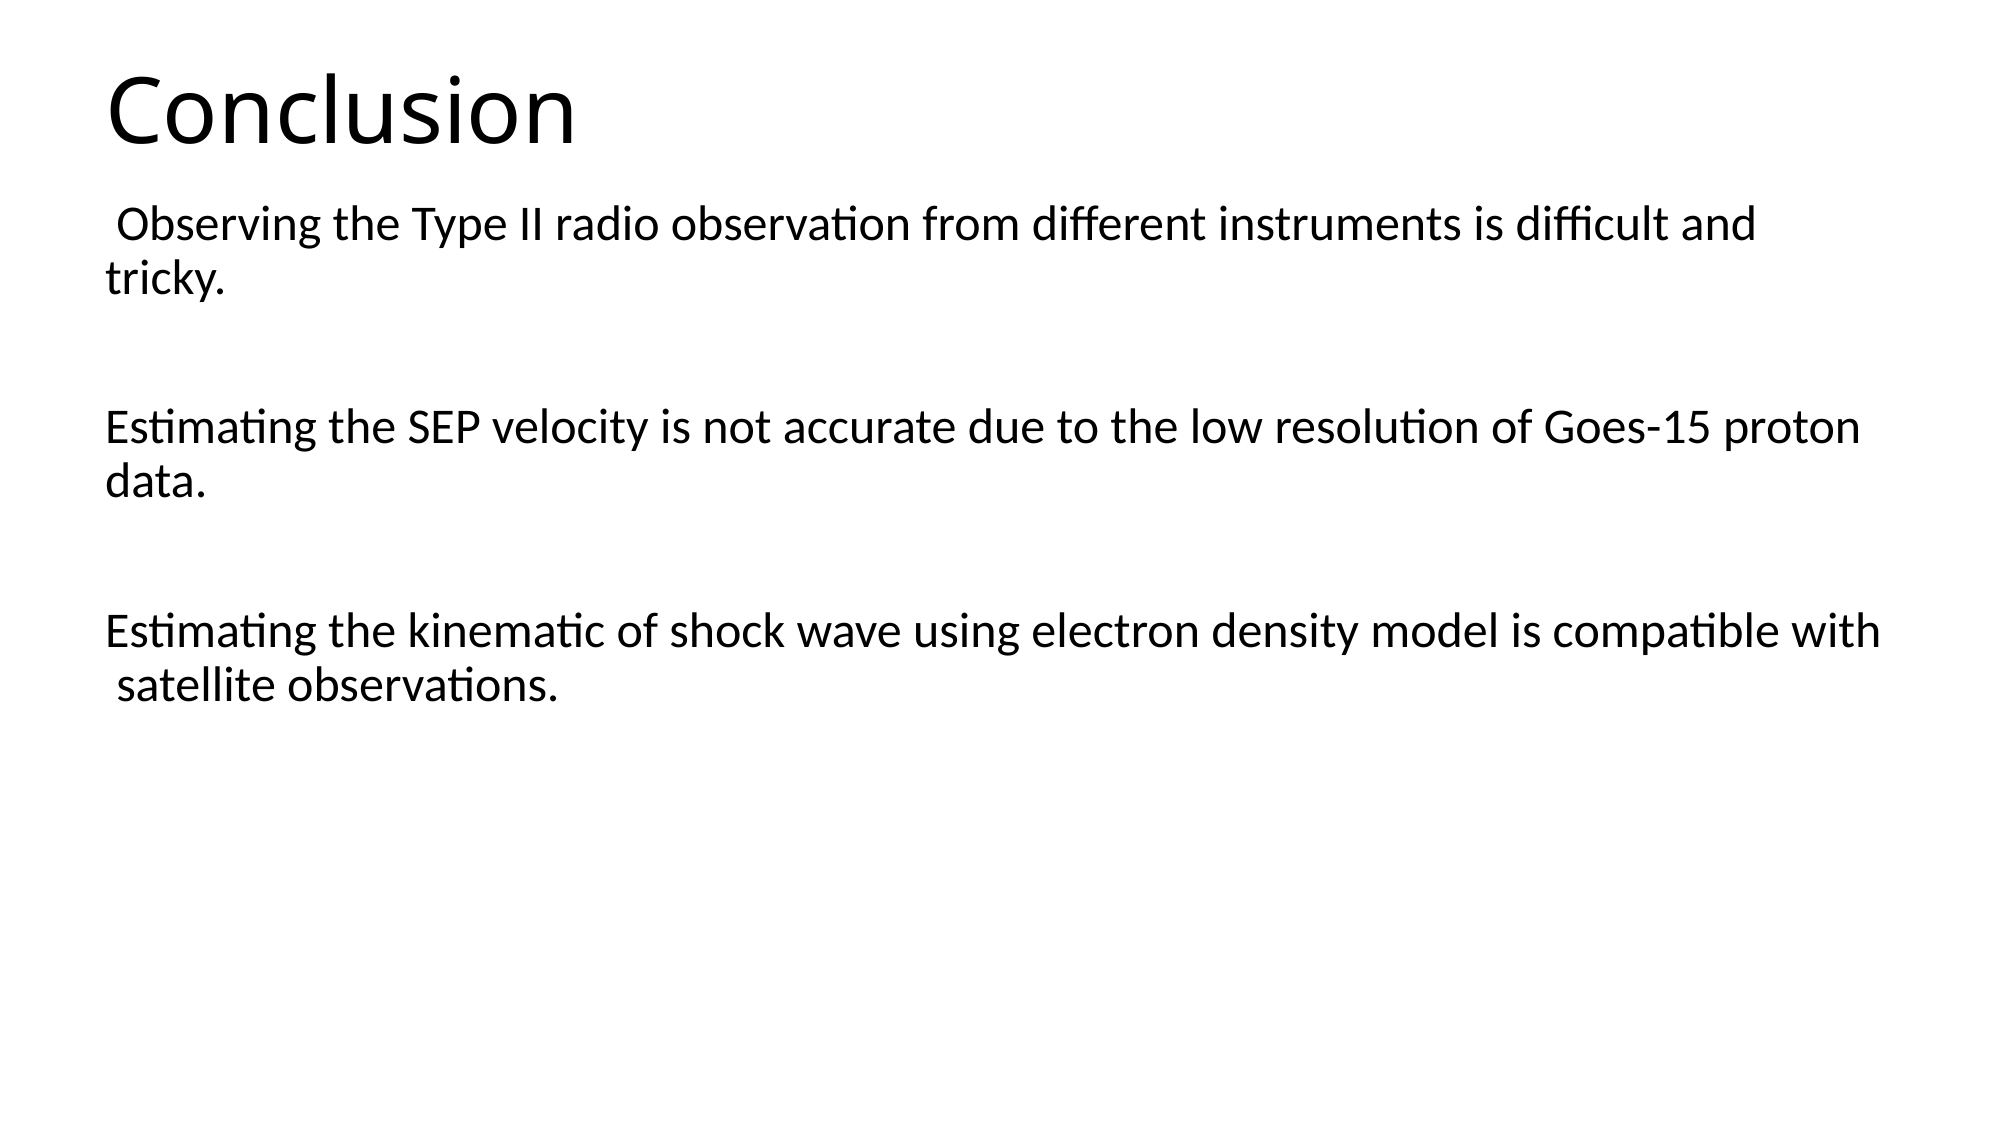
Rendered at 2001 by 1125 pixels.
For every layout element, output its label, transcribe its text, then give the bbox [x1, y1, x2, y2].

list Observing the Type II radio observation from different instruments is difficult and tricky. Estimating the SEP velocity is not accurate due to the low resolution of Goes-15 proton data. Estimating the kinematic of shock wave using electron density model is compatible with satellite observations. [90, 189, 1903, 1060]
title Conclusion [90, 52, 1903, 175]
